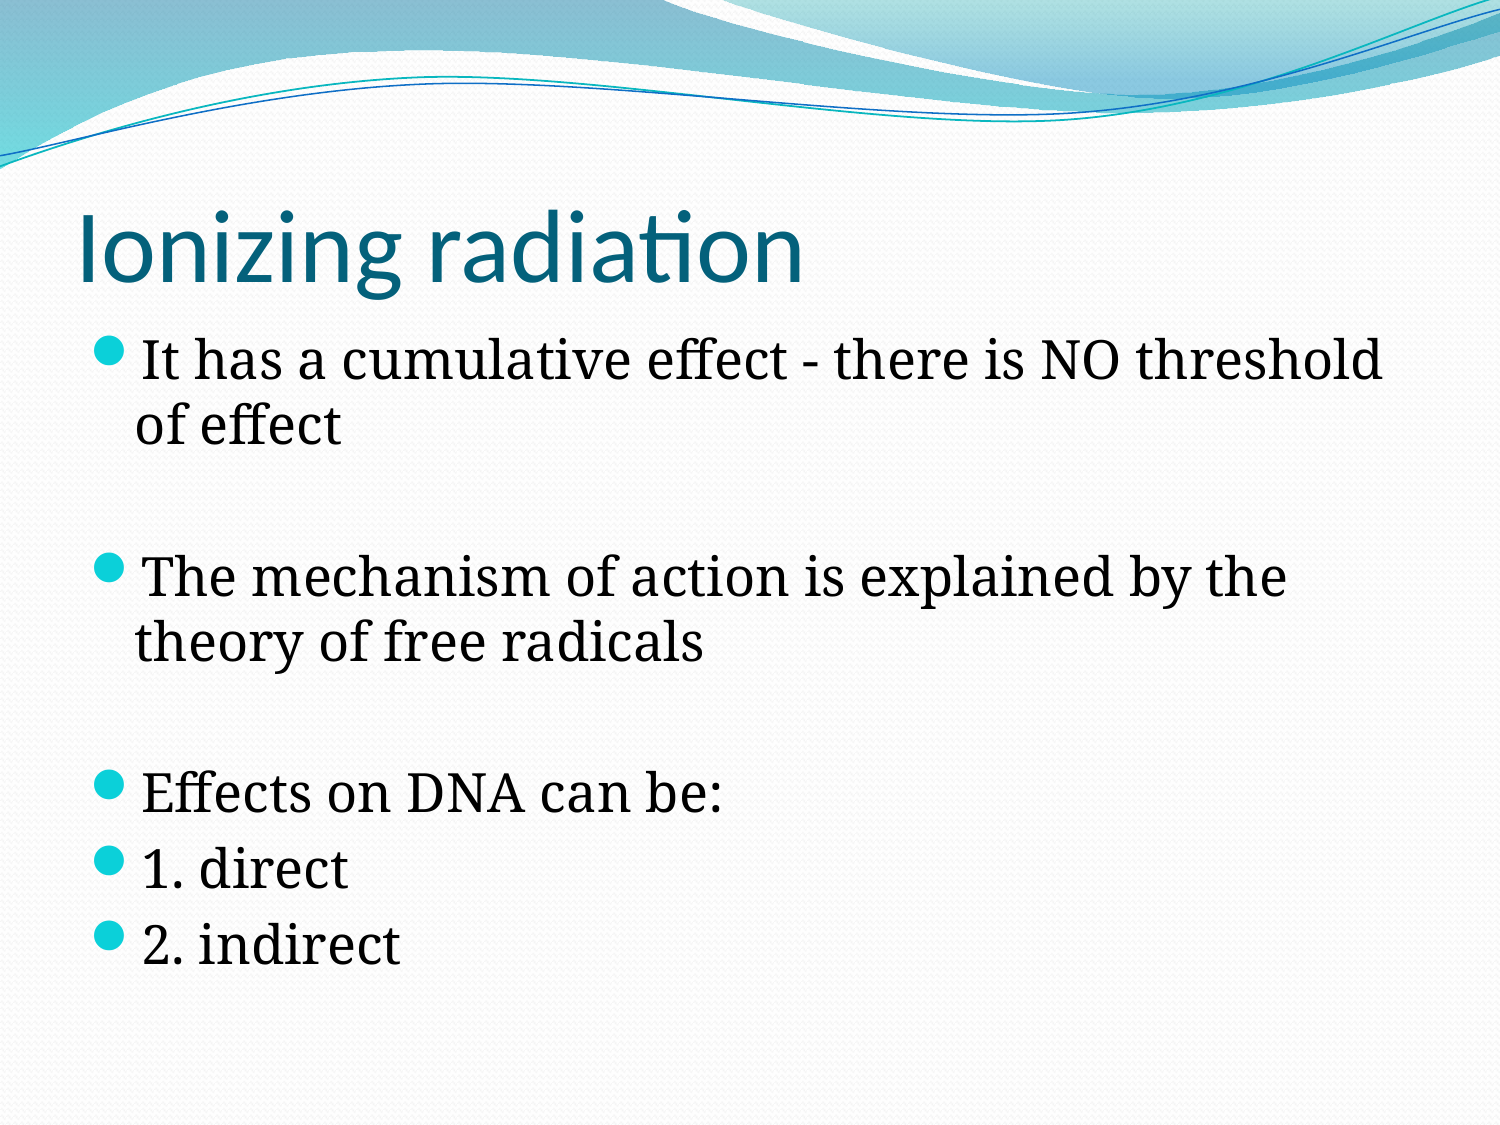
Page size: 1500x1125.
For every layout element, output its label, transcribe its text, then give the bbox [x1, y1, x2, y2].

list It has a cumulative effect - there is NO threshold of effect The mechanism of action is explained by the theory of free radicals Effects on DNA can be: 1. direct 2. indirect [75, 317, 1425, 1038]
title Ionizing radiation [75, 115, 1425, 303]
